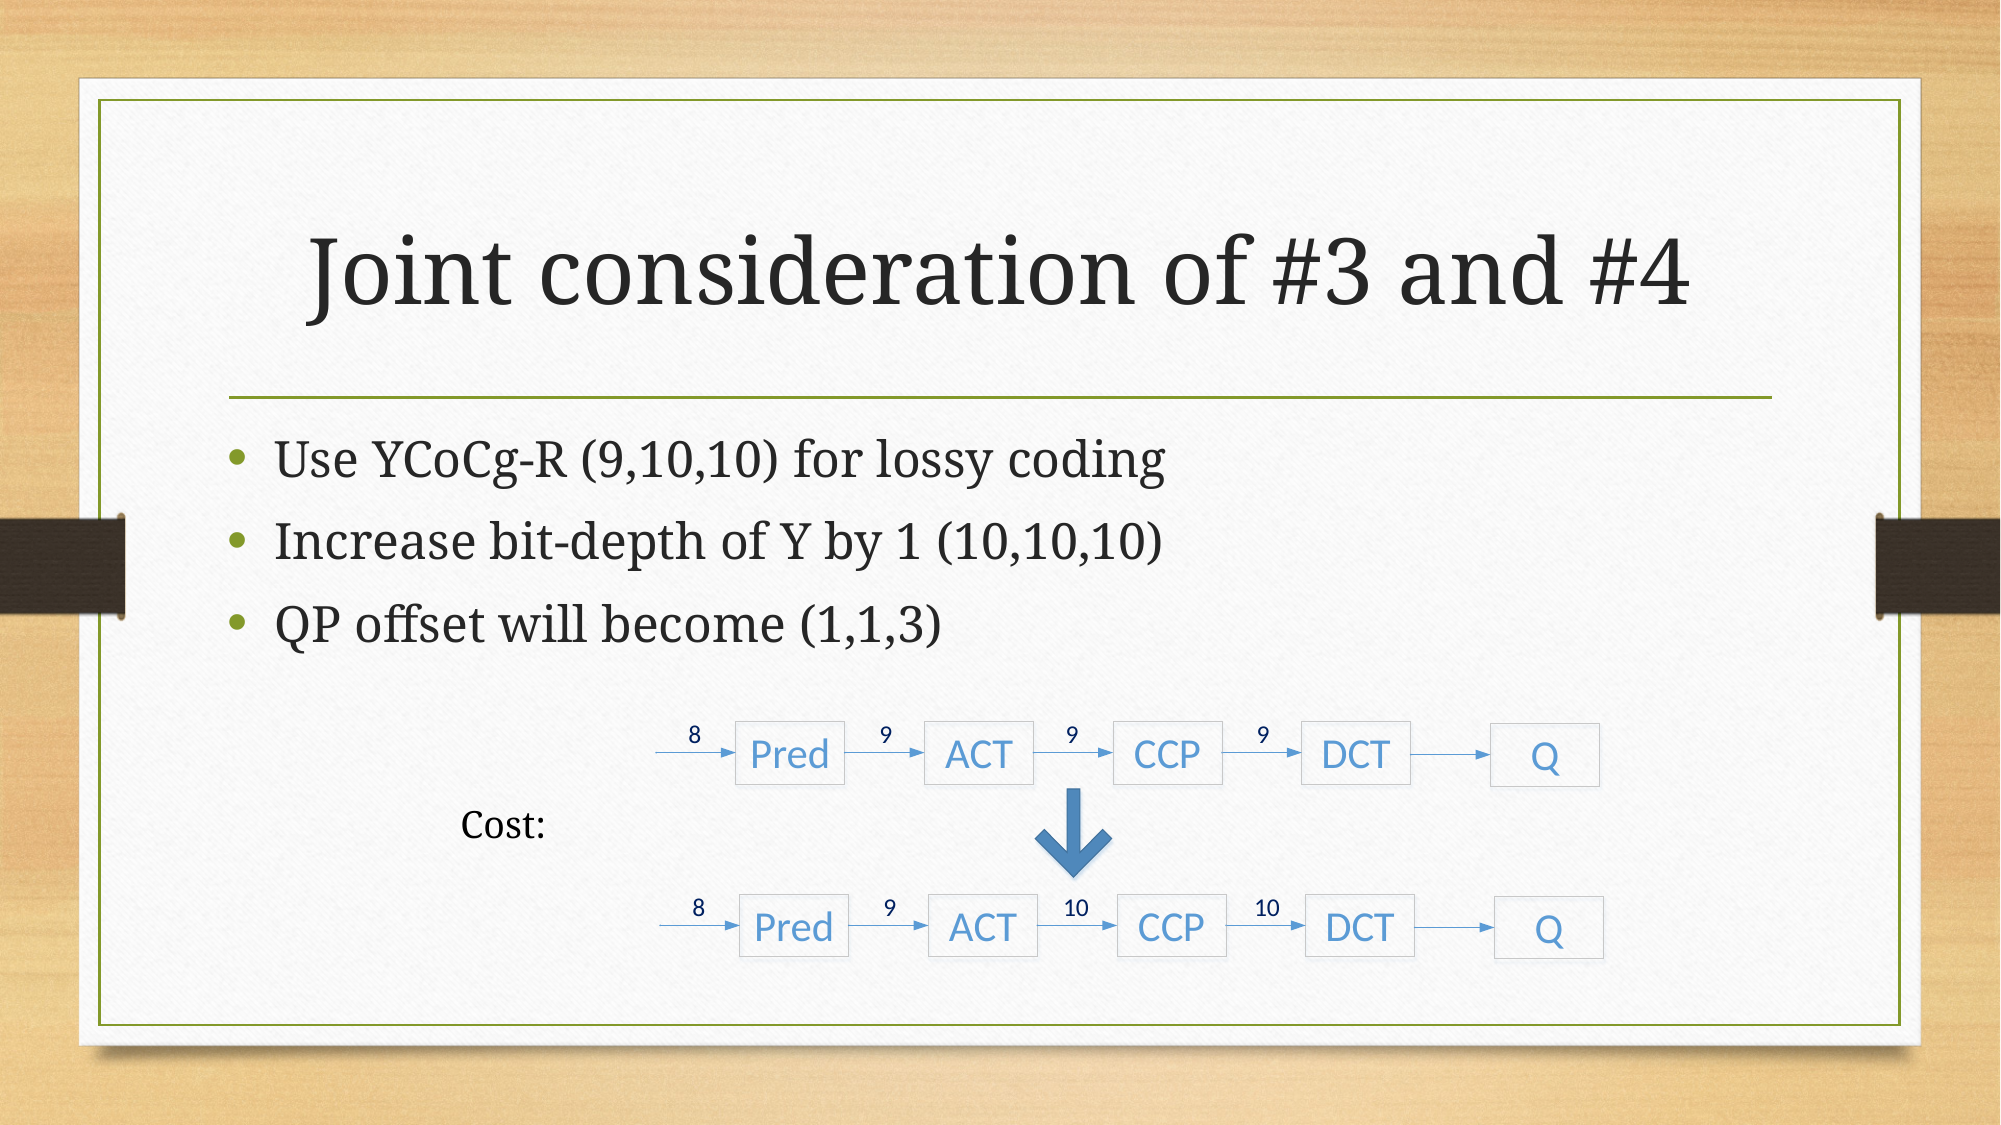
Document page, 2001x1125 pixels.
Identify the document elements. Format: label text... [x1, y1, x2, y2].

title Joint consideration of #3 and #4 [212, 161, 1788, 375]
picture [0, 0, 2001, 1125]
text_box Cost: [445, 793, 561, 853]
list Use YCoCg-R (9,10,10) for lossy coding Increase bit-depth of Y by 1 (10,10,10) QP offset will become (1,1,3) [212, 419, 1788, 667]
